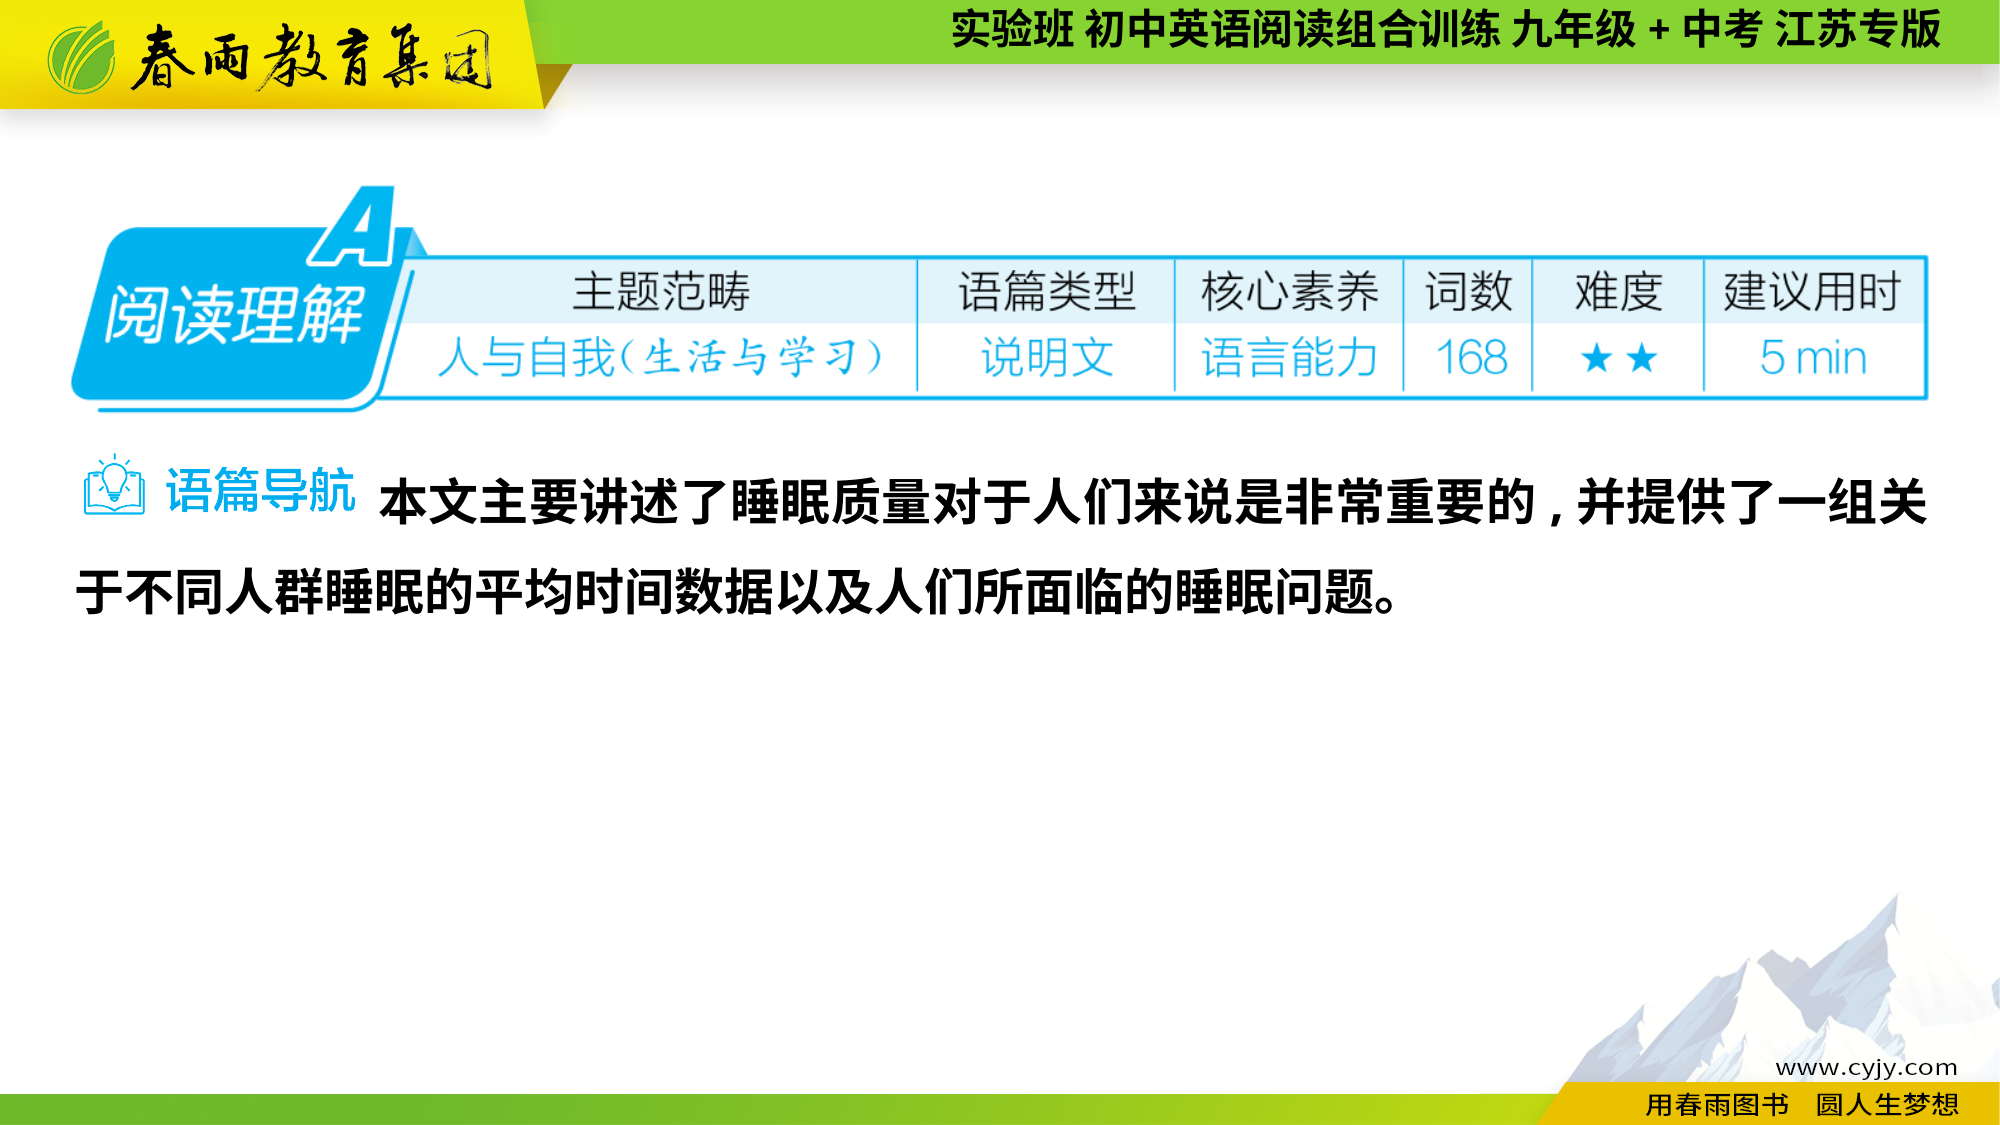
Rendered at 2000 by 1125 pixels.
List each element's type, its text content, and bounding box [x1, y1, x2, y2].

list 本文主要讲述了睡眠质量对于人们来说是非常重要的,并提供了一组关于不同人群睡眠的平均时间数据以及人们所面临的睡眠问题。 [59, 432, 1944, 619]
picture [0, 0, 2000, 1125]
